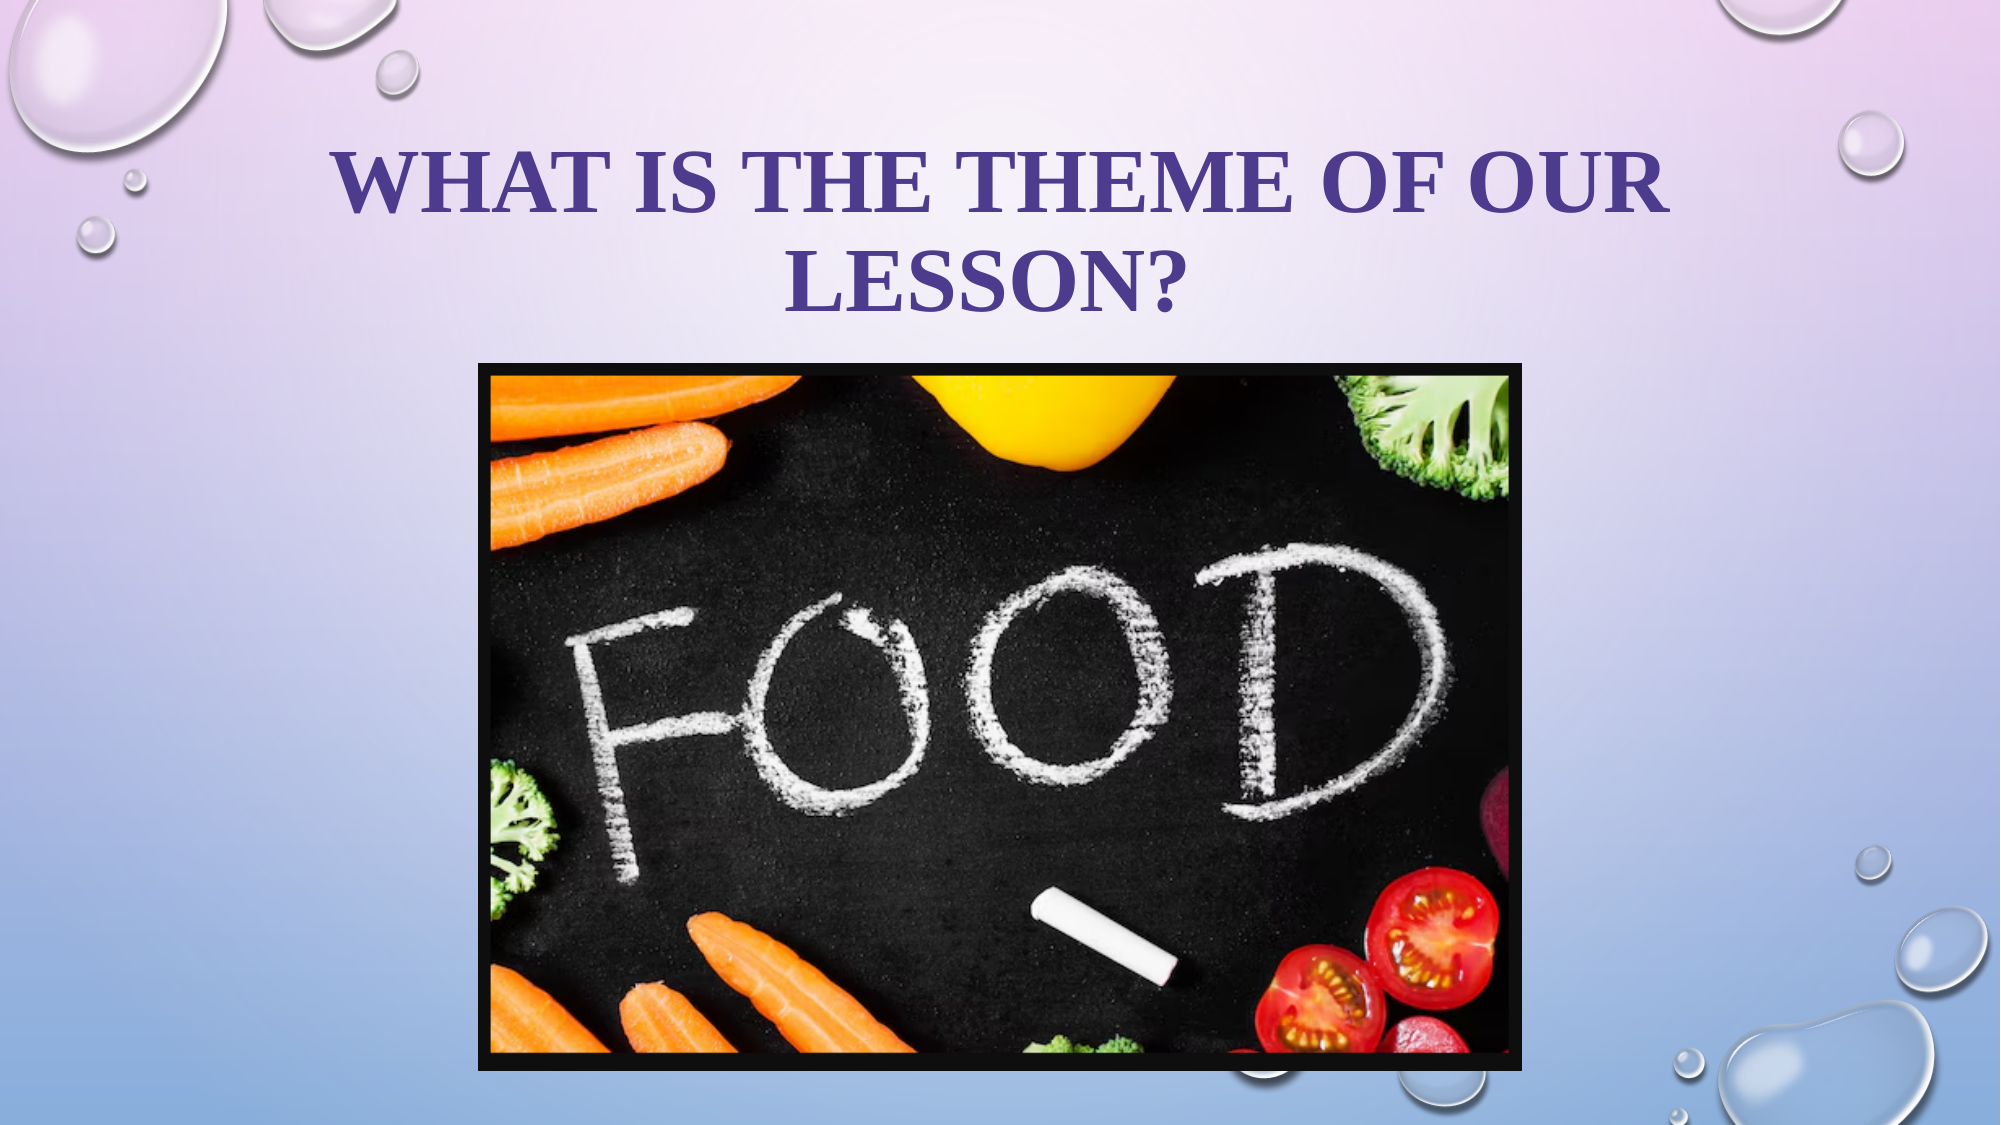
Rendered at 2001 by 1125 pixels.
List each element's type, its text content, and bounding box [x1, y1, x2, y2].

picture [0, 0, 2000, 1125]
title What is the theme of our lesson? [149, 101, 1851, 364]
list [478, 362, 1522, 1072]
